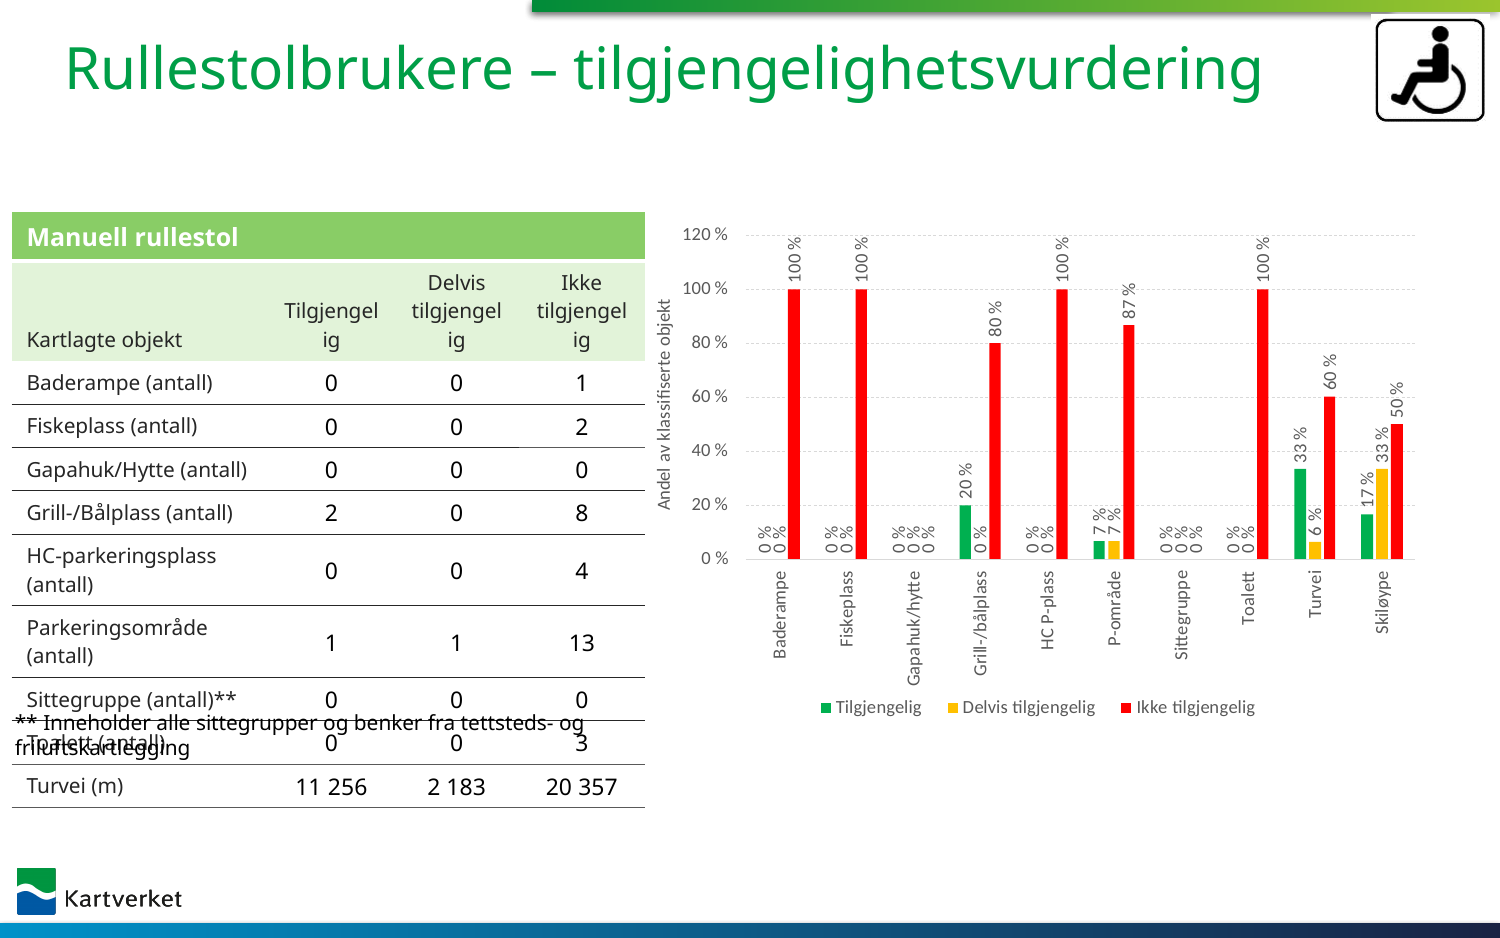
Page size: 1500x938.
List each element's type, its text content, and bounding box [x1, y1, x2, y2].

table_cell Fiskeplass (antall) [12, 405, 269, 447]
table_cell 0 [394, 535, 519, 605]
table_cell 13 [519, 606, 638, 677]
table_cell 0 [269, 678, 394, 702]
table_cell 8 [519, 491, 638, 534]
table_cell Grill-/Bålplass (antall) [12, 491, 269, 534]
table_cell Tilgjengelig [269, 263, 394, 361]
table_cell 0 [394, 361, 519, 404]
table_cell Turvei (m) [12, 768, 269, 807]
table_cell Parkeringsområde (antall) [12, 606, 269, 677]
picture [643, 218, 1426, 728]
table_cell Sittegruppe (antall)** [12, 678, 269, 702]
table_cell HC-parkeringsplass (antall) [12, 535, 269, 605]
table_cell 2 [519, 405, 638, 447]
table_cell 0 [394, 448, 519, 490]
table_cell 20 357 [519, 768, 645, 807]
text_box Rullestolbrukere – tilgjengelighetsvurdering [49, 12, 1372, 109]
table_cell 0 [269, 448, 394, 490]
table_cell 0 [519, 678, 638, 702]
table_cell 2 183 [394, 768, 519, 807]
table_cell 0 [519, 448, 638, 490]
table_header Manuell rullestol [12, 212, 645, 259]
text_box ** Inneholder alle sittegrupper og benker fra tettsteds- og friluftskartlegging [0, 702, 745, 768]
table_cell 0 [269, 361, 394, 404]
table_cell 0 [269, 535, 394, 605]
table_cell 0 [394, 405, 519, 447]
table_cell 2 [269, 491, 394, 534]
table_cell Delvis tilgjengelig [394, 263, 519, 361]
table_cell 0 [394, 678, 519, 702]
table_cell 4 [519, 535, 638, 605]
table_cell 0 [394, 491, 519, 534]
table_cell Gapahuk/Hytte (antall) [12, 448, 269, 490]
table_cell 0 [269, 405, 394, 447]
table_cell Kartlagte objekt [12, 263, 269, 361]
table_cell Ikke tilgjengelig [519, 263, 638, 361]
table_cell 1 [519, 361, 638, 404]
picture [1371, 13, 1491, 127]
table_cell 1 [394, 606, 519, 677]
table_cell Baderampe (antall) [12, 361, 269, 404]
table_cell 1 [269, 606, 394, 677]
table_cell 11 256 [269, 768, 394, 807]
